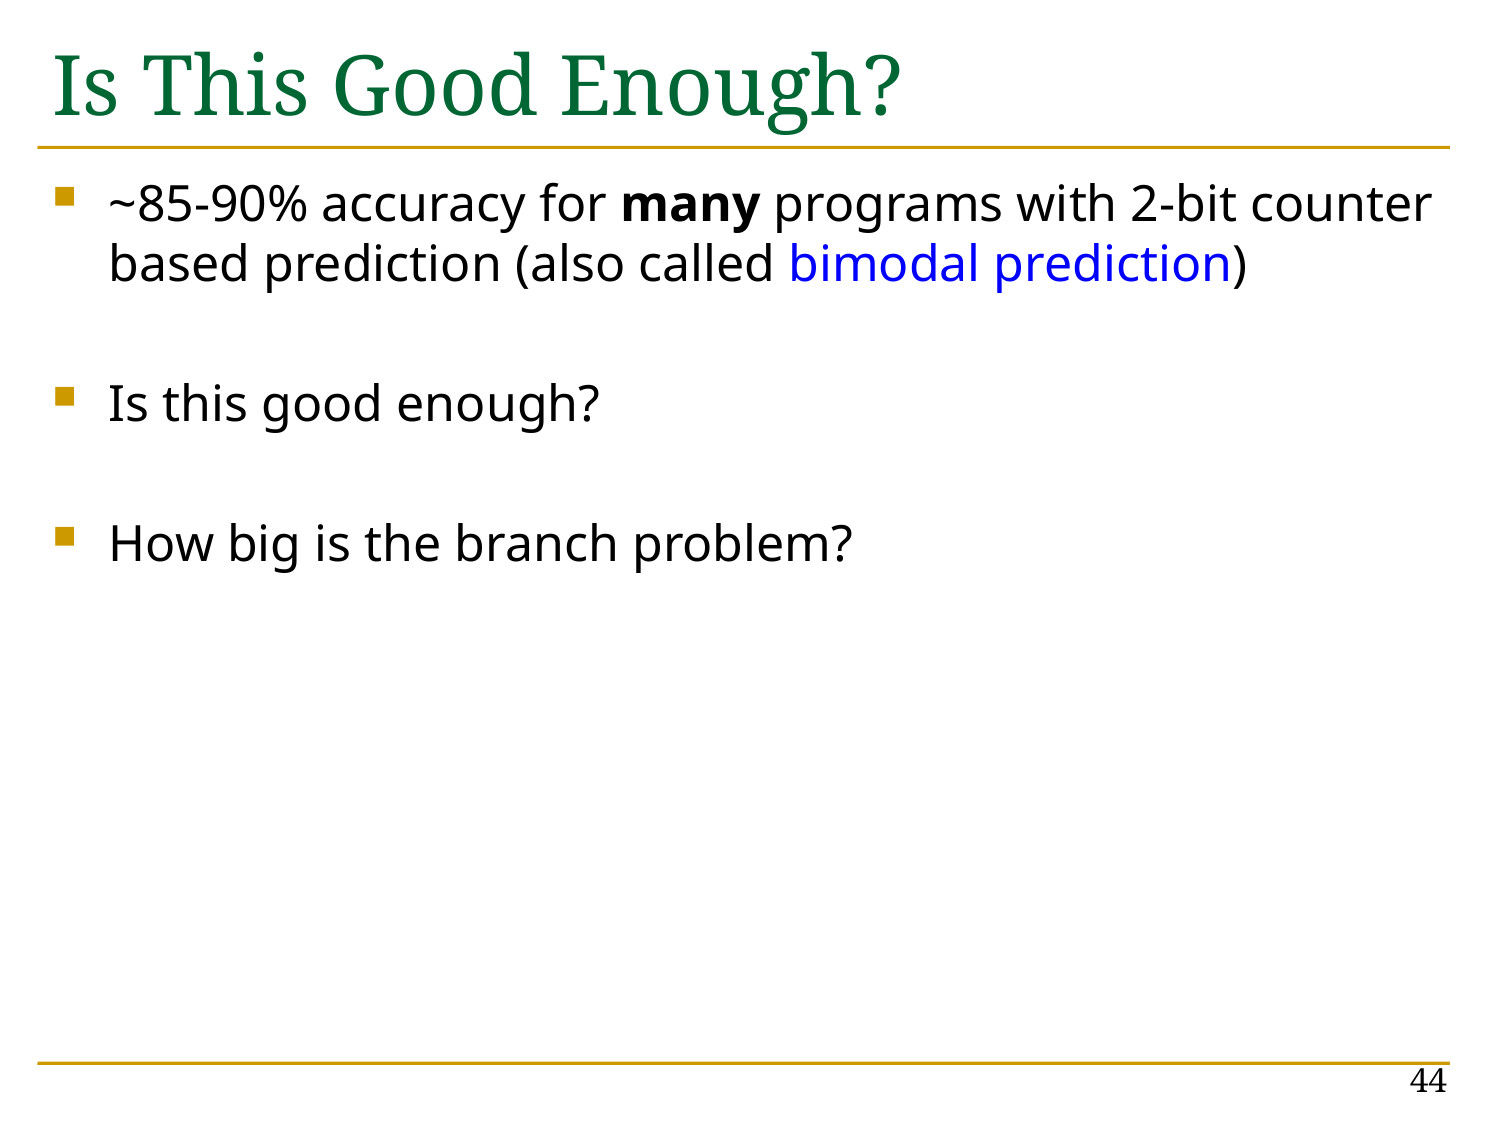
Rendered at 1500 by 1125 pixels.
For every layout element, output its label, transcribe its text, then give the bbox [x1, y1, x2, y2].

slide_number 44 [1111, 1036, 1462, 1112]
list ~85-90% accuracy for many programs with 2-bit counter based prediction (also called bimodal prediction) Is this good enough? How big is the branch problem? [37, 163, 1450, 1016]
title Is This Good Enough? [37, 24, 1450, 163]
